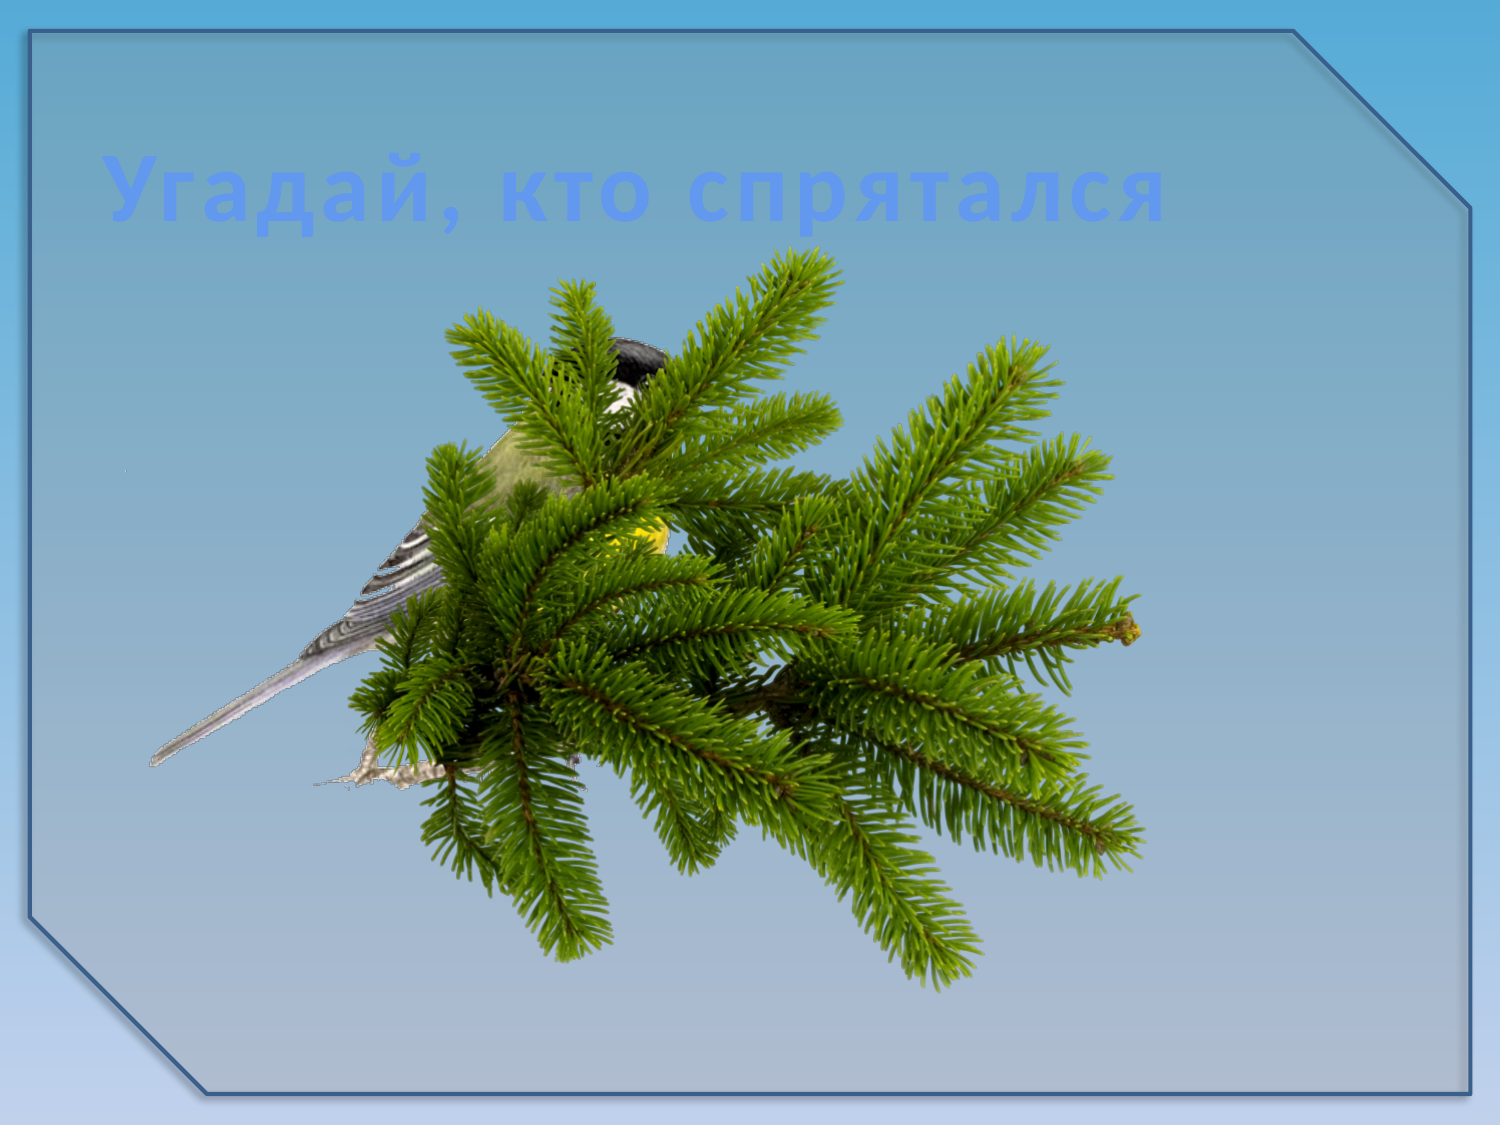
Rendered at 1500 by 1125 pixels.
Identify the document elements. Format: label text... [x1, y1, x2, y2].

text_box [27, 28, 1473, 1097]
picture [124, 245, 1149, 994]
text_box Угадай, кто спрятался [87, 113, 1185, 249]
